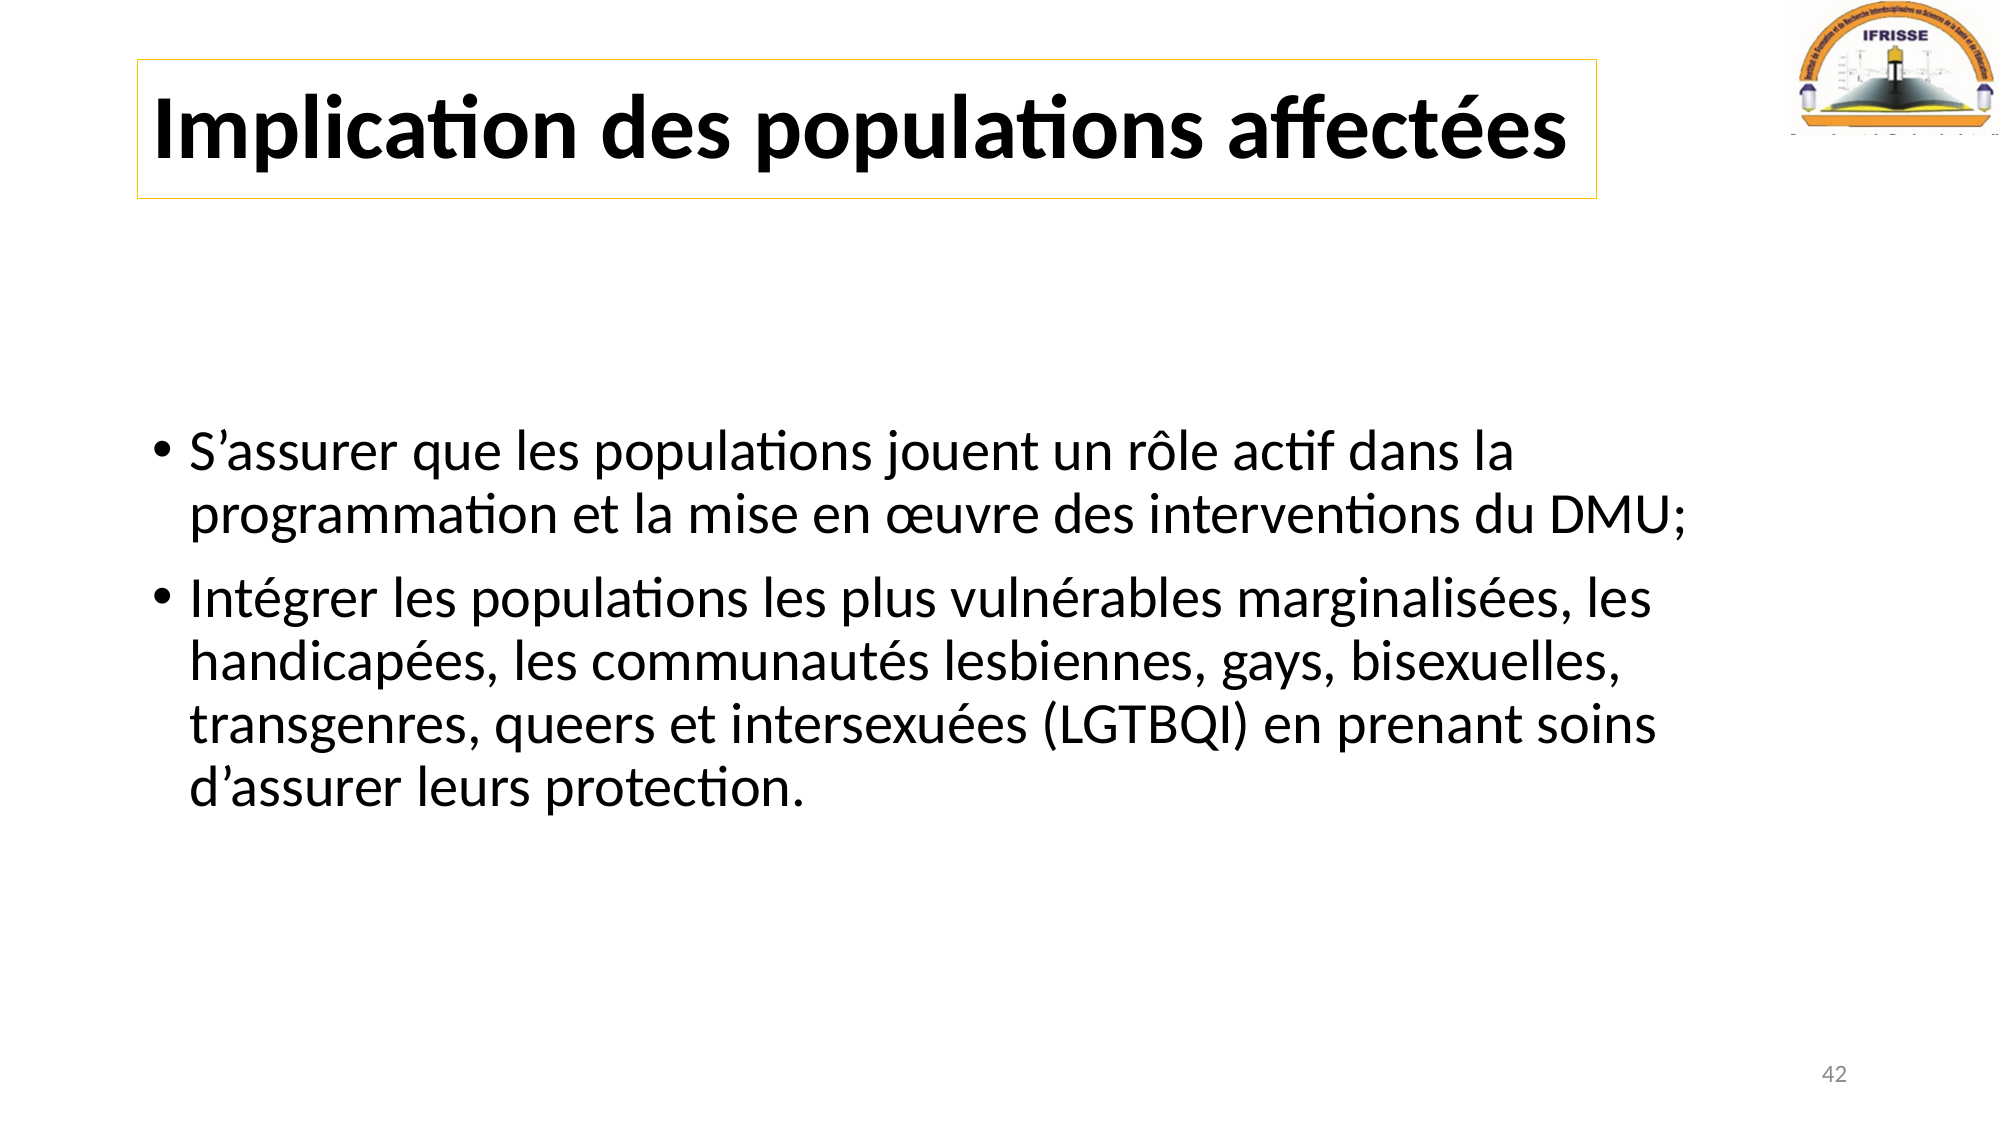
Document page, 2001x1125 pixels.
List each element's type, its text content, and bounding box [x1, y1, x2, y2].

title Implication des populations affectées [137, 59, 1597, 199]
picture [1791, 0, 2000, 135]
slide_number 42 [1412, 1042, 1863, 1103]
list S’assurer que les populations jouent un rôle actif dans la programmation et la mise en œuvre des interventions du DMU; Intégrer les populations les plus vulnérables marginalisées, les handicapées, les communautés lesbiennes, gays, bisexuelles, transgenres, queers et intersexuées (LGTBQI) en prenant soins d’assurer leurs protection. [137, 412, 1863, 908]
